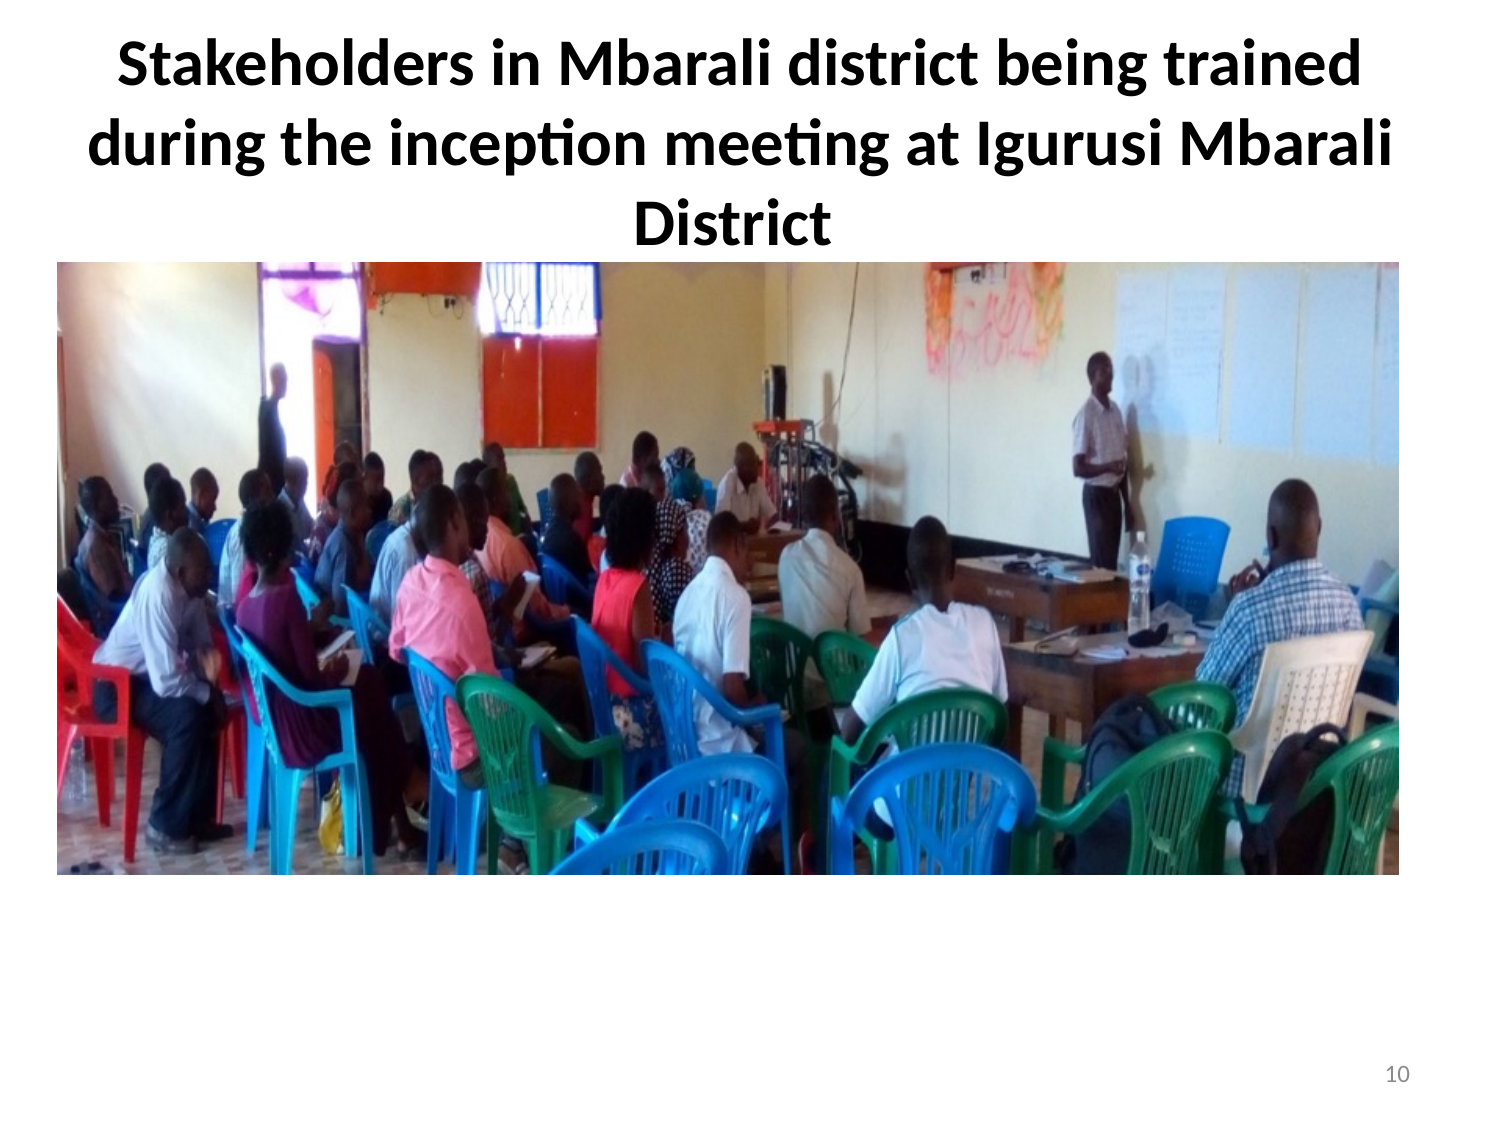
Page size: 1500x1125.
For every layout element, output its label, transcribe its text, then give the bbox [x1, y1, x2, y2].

slide_number 10 [1074, 1042, 1425, 1103]
title Stakeholders in Mbarali district being trained during the inception meeting at Igurusi Mbarali District [57, 45, 1425, 233]
picture [56, 262, 1399, 876]
